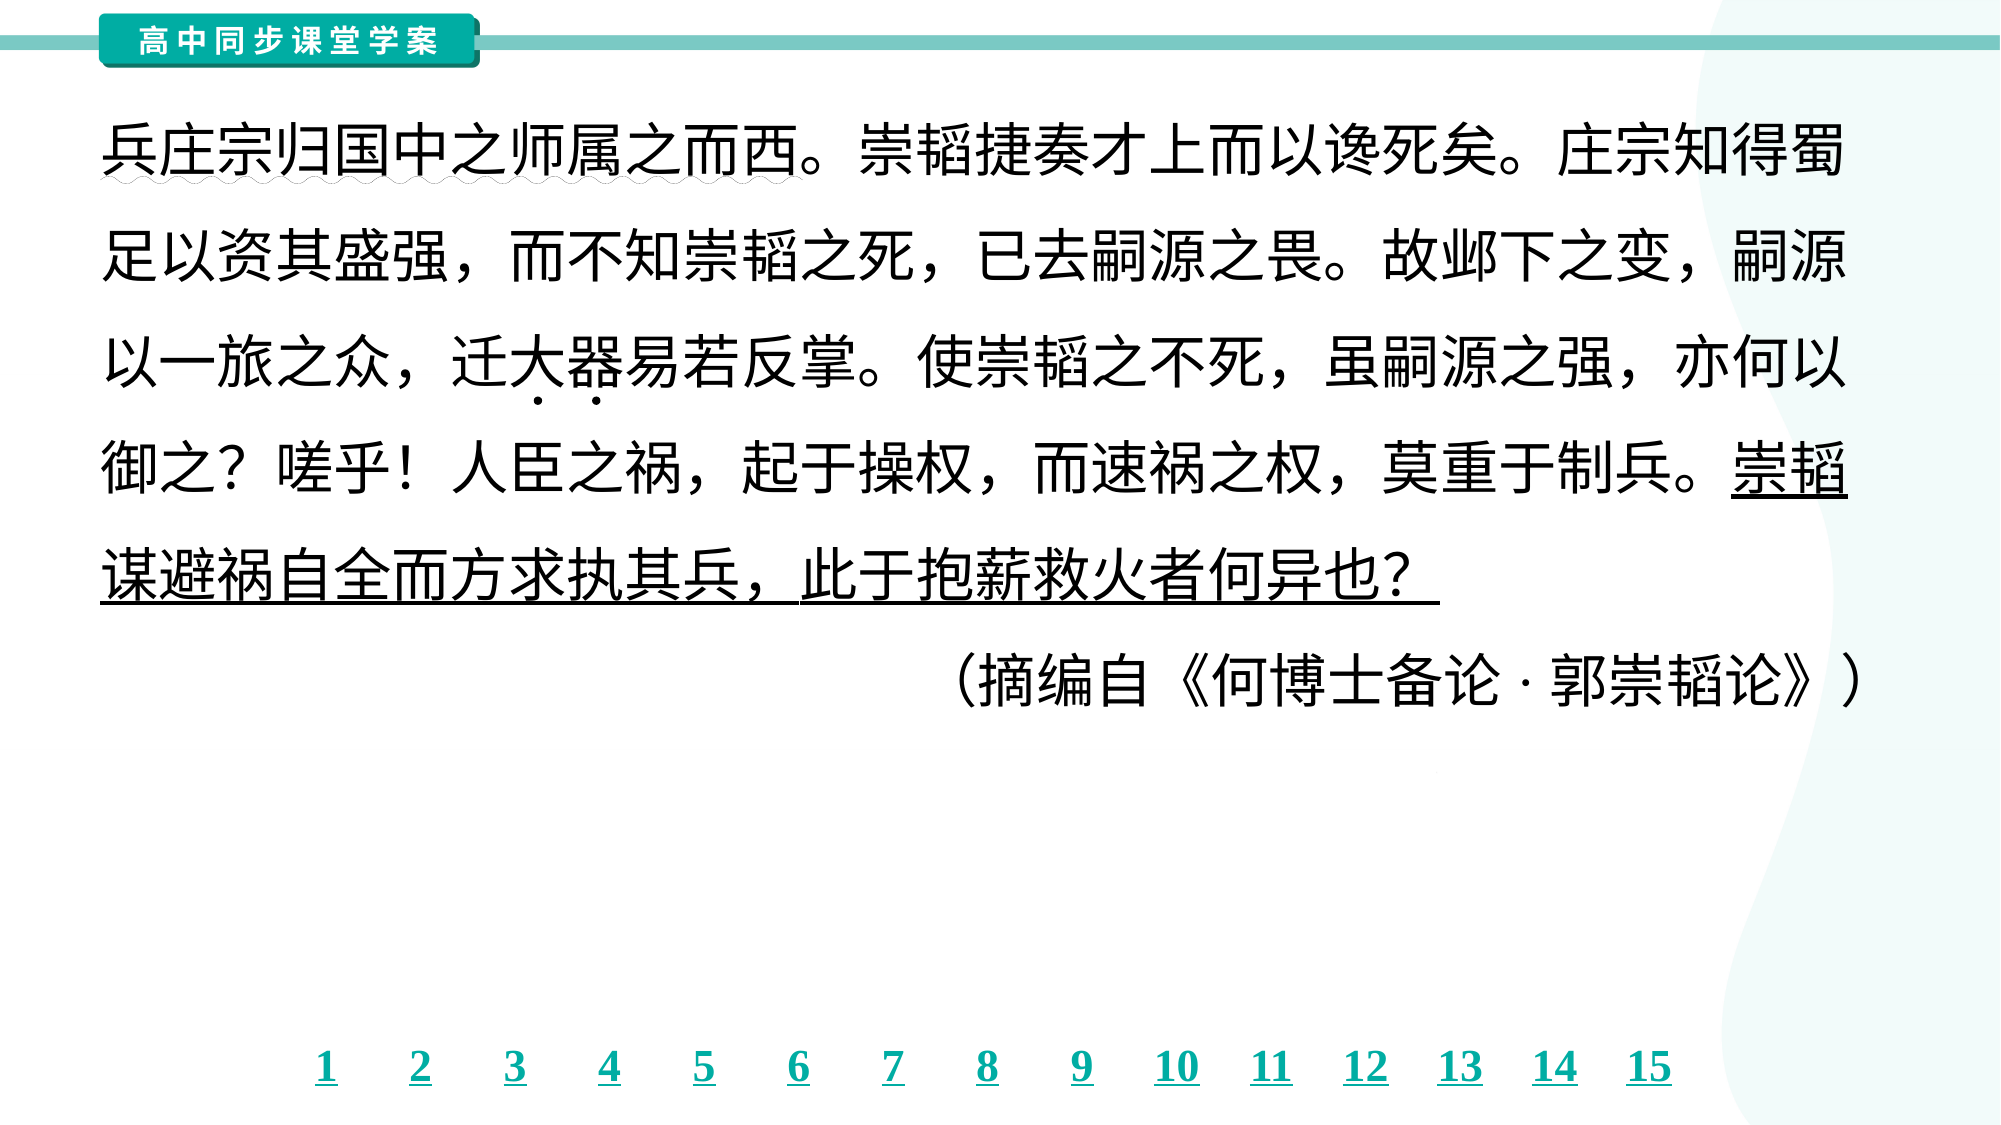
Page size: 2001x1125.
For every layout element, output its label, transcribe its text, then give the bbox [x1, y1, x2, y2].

text_box 兵庄宗归国中之师属之而西。崇韬捷奏才上而以谗死矣。庄宗知得蜀 足以资其盛强，而不知崇韬之死，已去嗣源之畏。故邺下之变，嗣源 以一旅之众，迁大器易若反掌。使崇韬之不死，虽嗣源之强，亦何以 御之？嗟乎！人臣之祸，起于操权，而速祸之权，莫重于制兵。崇韬 谋避祸自全而方求执其兵，此于抱薪救火者何异也？ （摘编自《何博士备论·郭崇韬论》） [100, 76, 1899, 715]
picture [0, 0, 2000, 1125]
text_box [533, 396, 543, 405]
text_box [592, 396, 601, 405]
